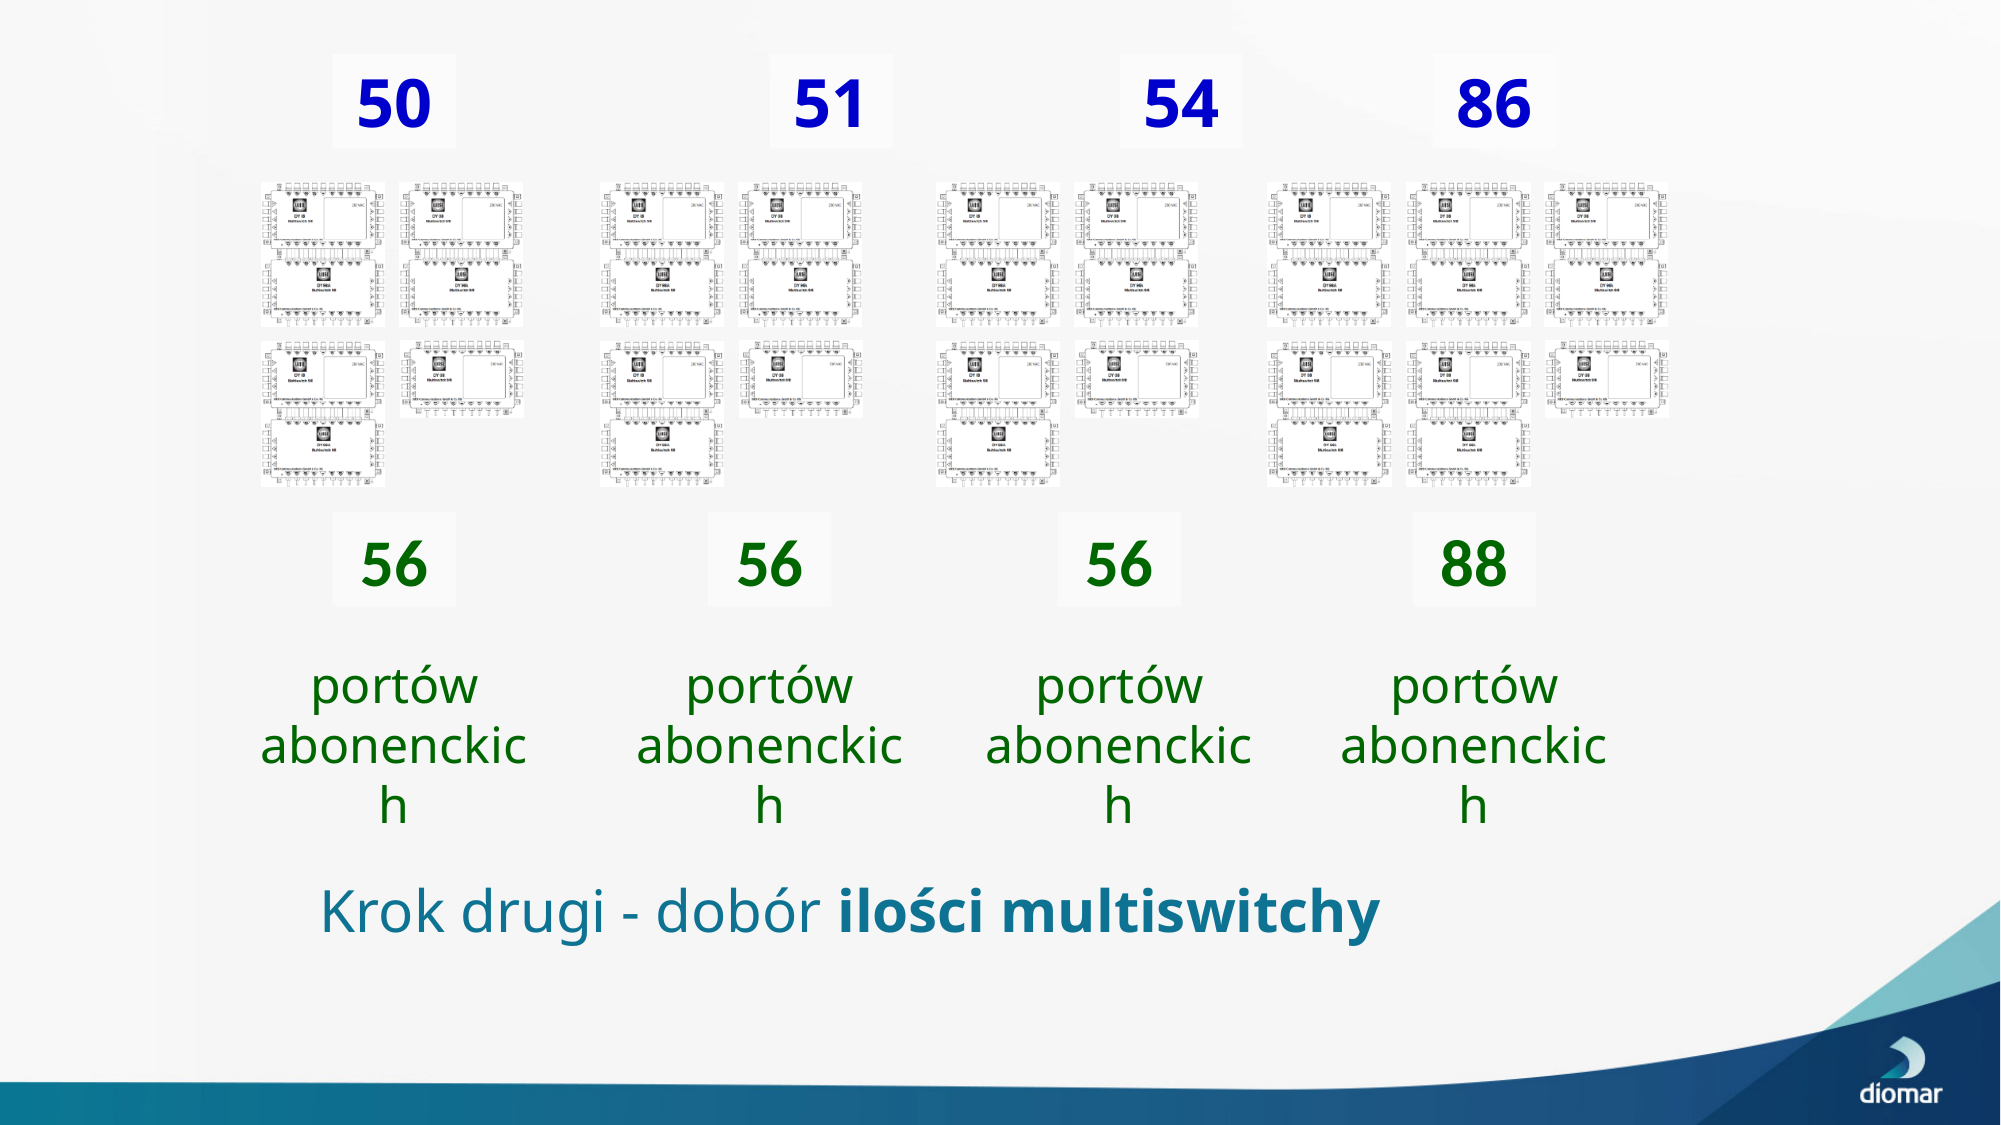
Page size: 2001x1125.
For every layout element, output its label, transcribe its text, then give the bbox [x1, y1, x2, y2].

text_box 88 [1412, 511, 1537, 607]
text_box portów abonenckich [611, 646, 929, 780]
text_box 86 [1432, 53, 1557, 149]
title Krok drugi - dobór ilości multiswitchy [304, 867, 1634, 961]
text_box portów abonenckich [235, 646, 554, 780]
picture [0, 0, 2001, 1125]
text_box portów abonenckich [960, 646, 1279, 780]
text_box 51 [769, 53, 894, 149]
text_box 50 [332, 53, 457, 149]
text_box portów abonenckich [1315, 646, 1634, 780]
text_box 56 [1057, 511, 1182, 607]
text_box 56 [332, 511, 457, 607]
text_box 56 [707, 511, 832, 607]
text_box 54 [1119, 53, 1244, 149]
